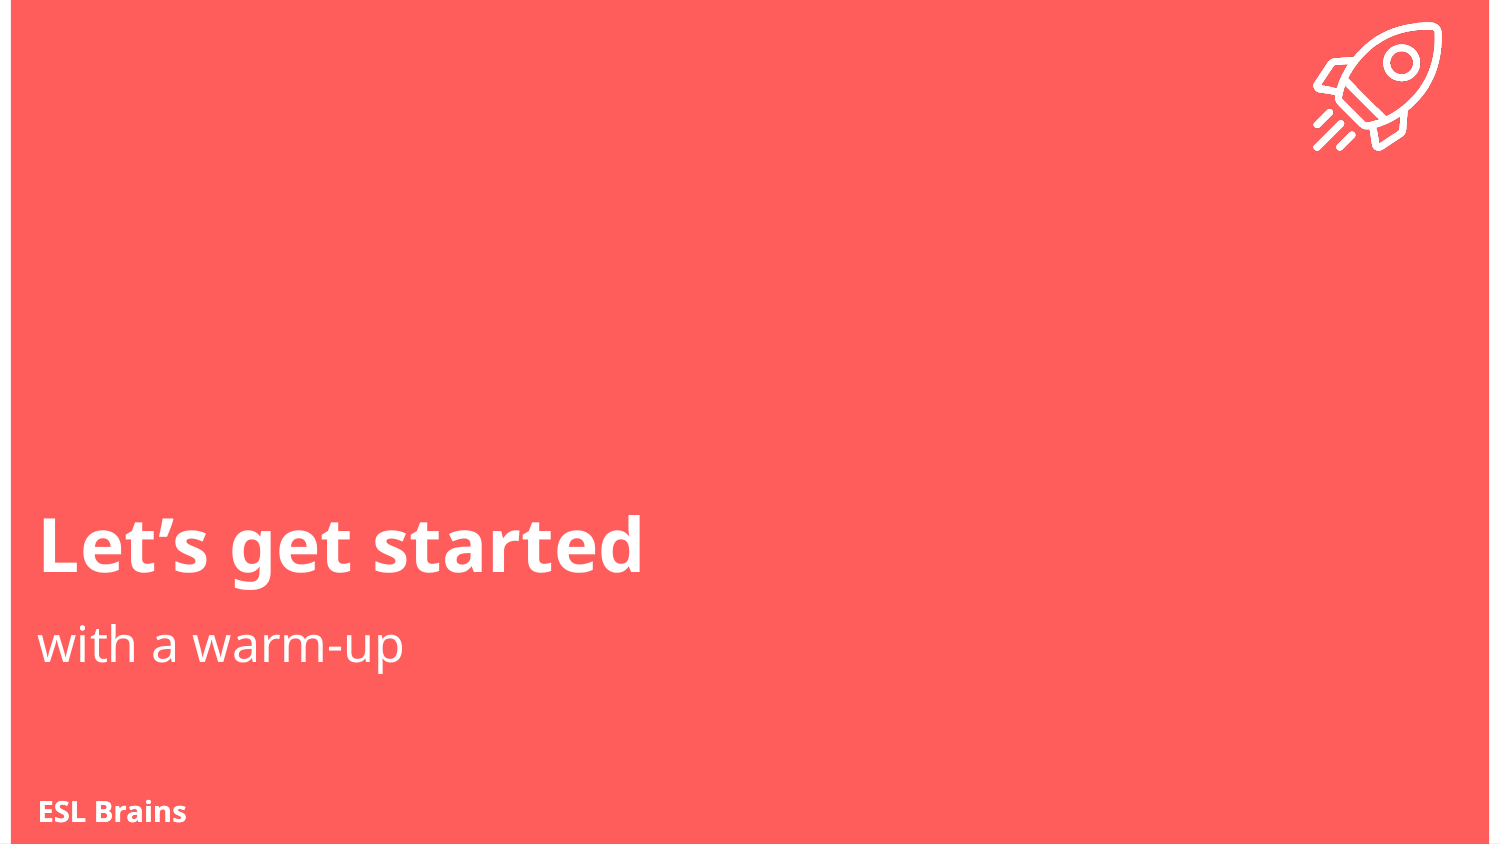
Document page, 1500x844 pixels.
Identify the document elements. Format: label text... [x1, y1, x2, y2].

text_box ESL Brains [22, 778, 301, 843]
text_box Let’s get started [22, 482, 1390, 596]
text_box [0, 0, 11, 844]
picture [1313, 22, 1442, 151]
text_box with a warm-up [22, 596, 1390, 687]
text_box [1489, 0, 1500, 844]
